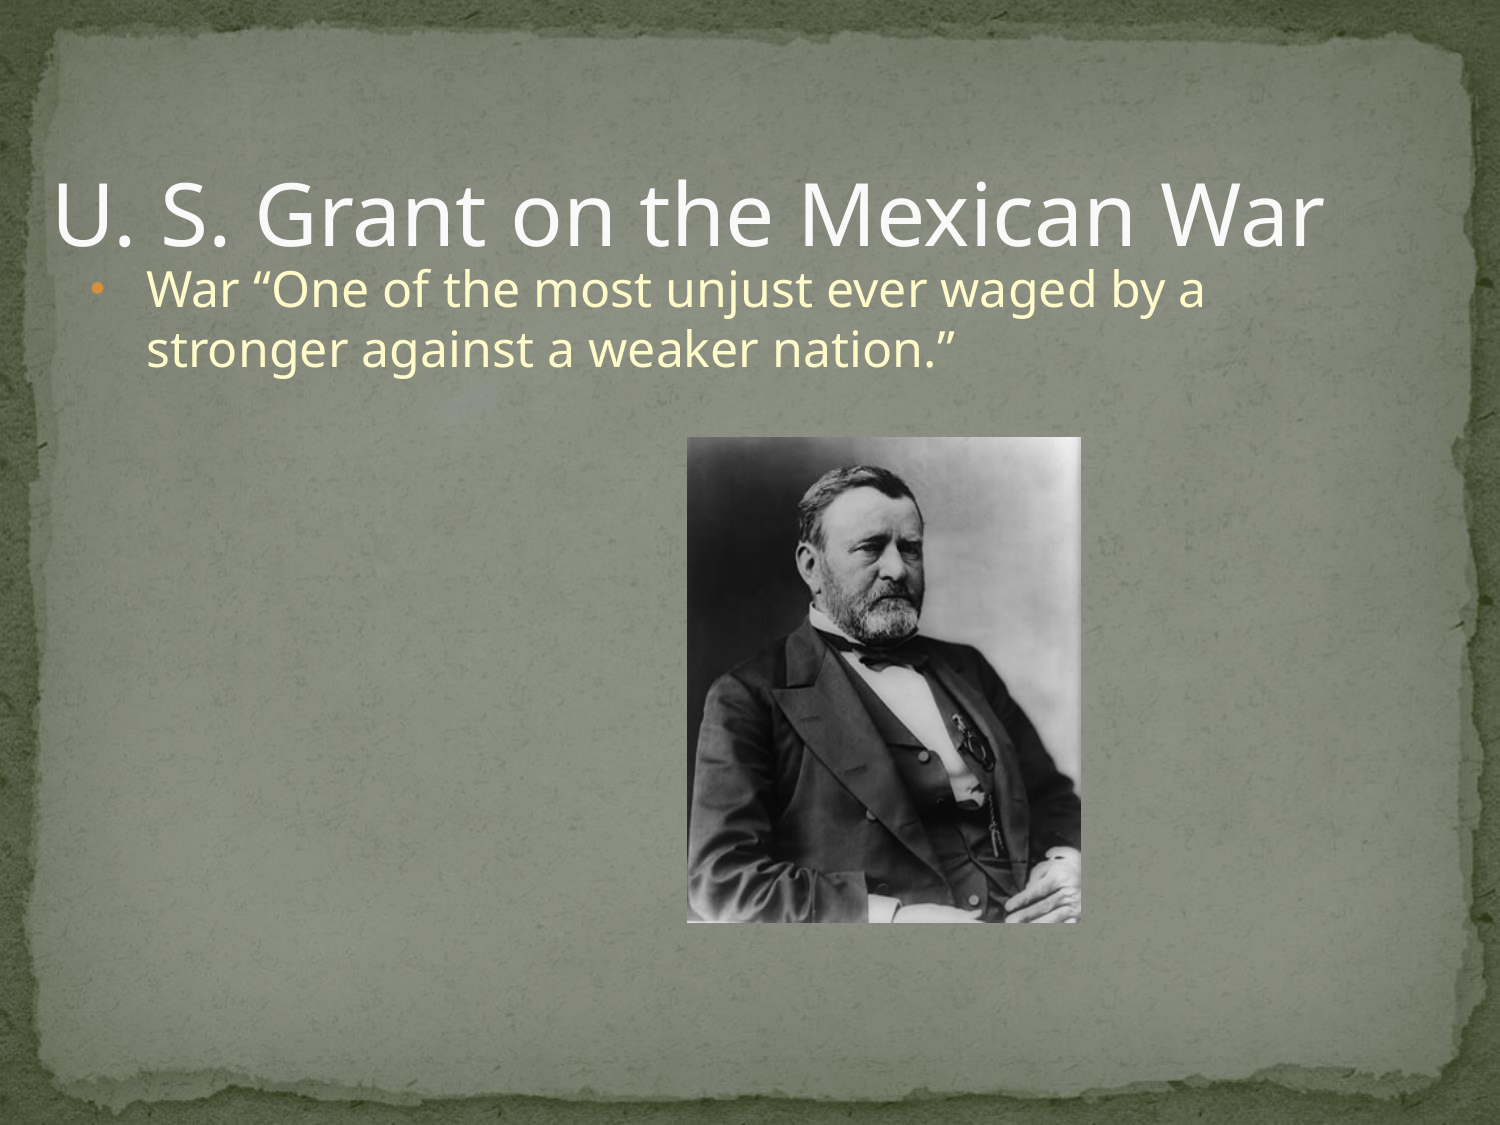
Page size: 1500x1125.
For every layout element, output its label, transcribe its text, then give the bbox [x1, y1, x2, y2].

title U. S. Grant on the Mexican War [36, 24, 1425, 272]
list War “One of the most unjust ever waged by a stronger against a weaker nation.” [75, 272, 1425, 1000]
picture [0, 0, 1500, 1125]
